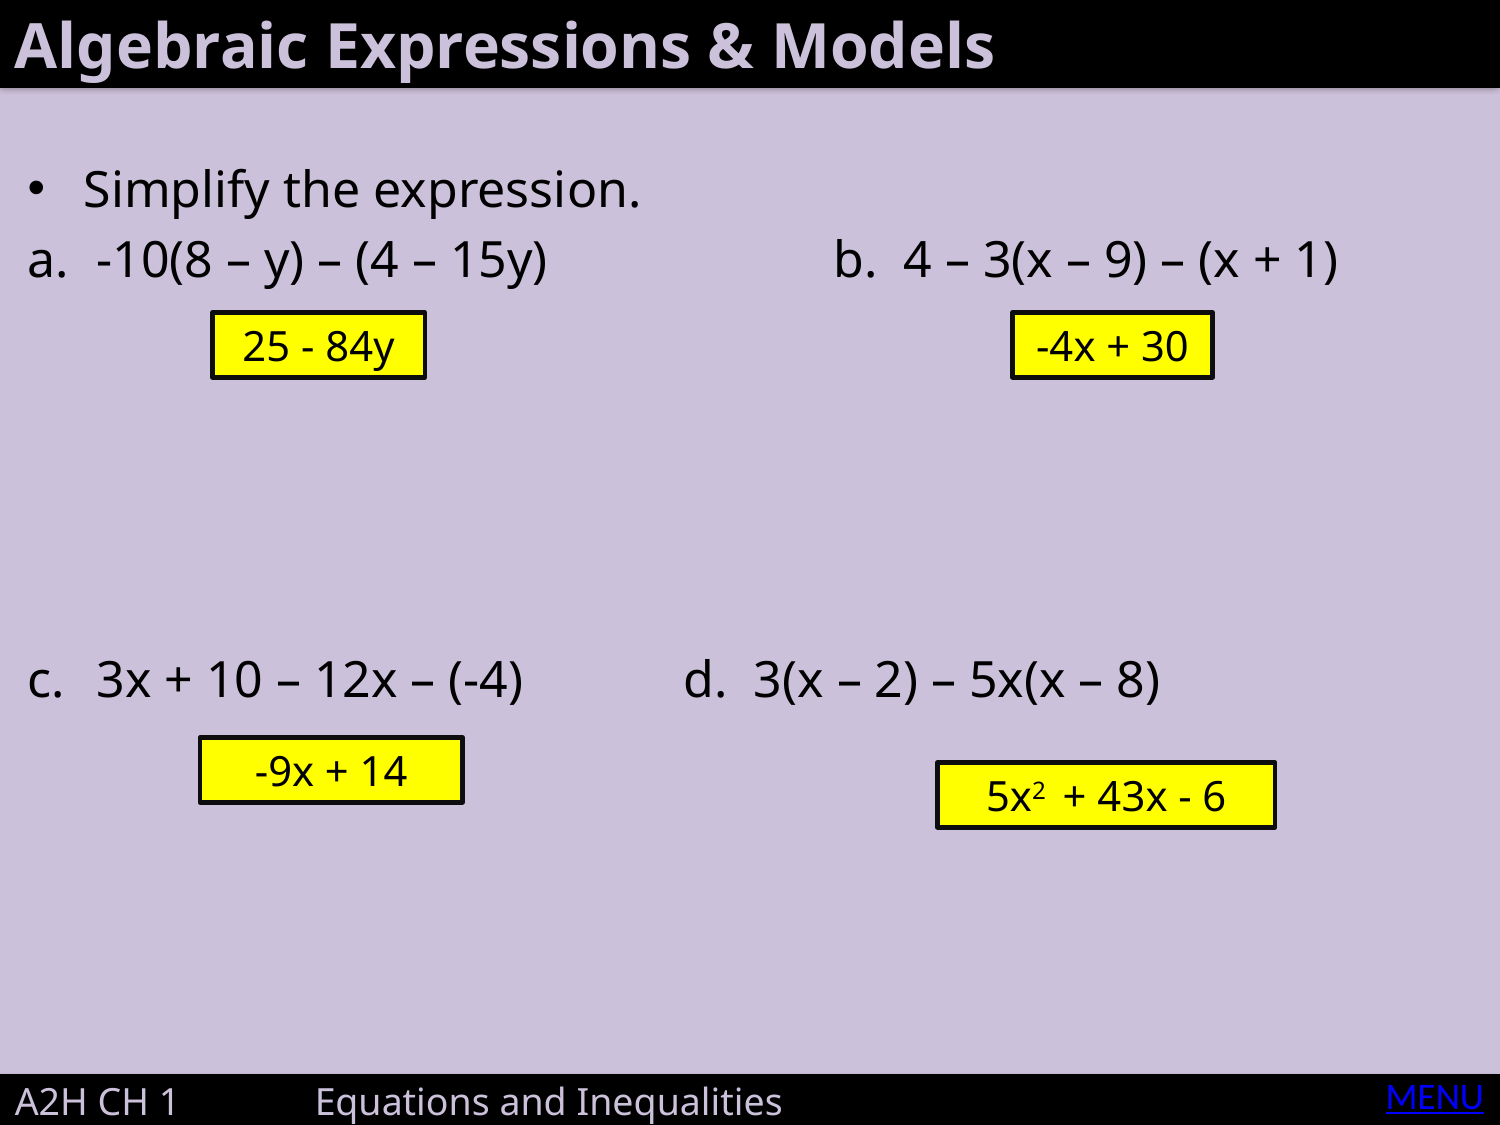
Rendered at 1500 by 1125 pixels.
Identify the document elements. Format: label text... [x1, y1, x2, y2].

list Simplify the expression. a. -10(8 – y) – (4 – 15y) b. 4 – 3(x – 9) – (x + 1) c. 3x + 10 – 12x – (-4) d. 3(x – 2) – 5x(x – 8) [12, 149, 1450, 988]
text_box Algebraic Expressions & Models [0, 0, 1500, 88]
text_box MENU [1370, 1064, 1500, 1125]
text_box A2H CH 1 Equations and Inequalities [0, 1074, 1370, 1125]
text_box 5x2 + 43x - 6 [937, 762, 1275, 828]
text_box -4x + 30 [1012, 312, 1213, 378]
text_box 25 - 84y [212, 312, 425, 378]
text_box -9x + 14 [200, 737, 463, 803]
